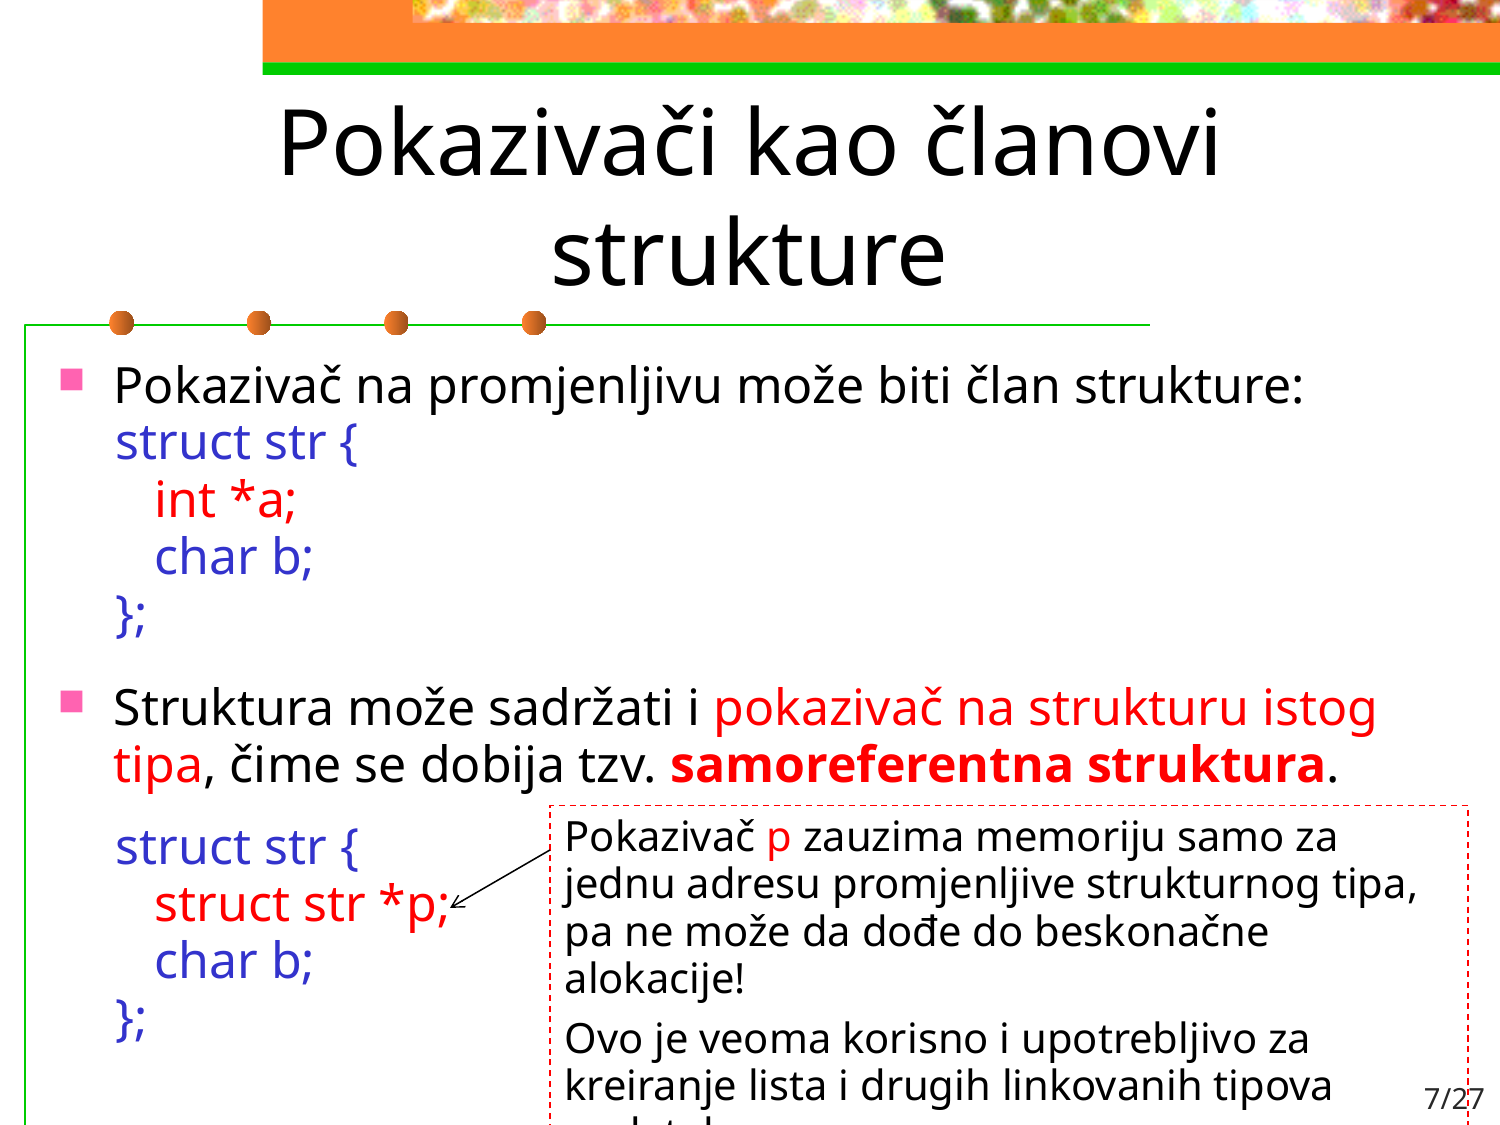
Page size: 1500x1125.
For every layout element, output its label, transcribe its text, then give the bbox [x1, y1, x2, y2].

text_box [449, 849, 551, 909]
text_box Pokazivač p zauzima memoriju samo za jednu adresu promjenljive strukturnog tipa, pa ne može da dođe do beskonačne alokacije! Ovo je veoma korisno i upotrebljivo za kreiranje lista i drugih linkovanih tipova podataka. [549, 805, 1469, 1125]
picture [412, 0, 1500, 23]
title Pokazivači kao članovi strukture [87, 99, 1413, 288]
text_box 7/27 [1374, 1072, 1500, 1123]
list Pokazivač na promjenljivu može biti član strukture: struct str { int *a; char b; }; Struktura može sadržati i pokazivač na strukturu istog tipa, čime se dobija tzv. samoreferentna struktura. struct str { struct str *p; char b; }; [42, 350, 1438, 1025]
